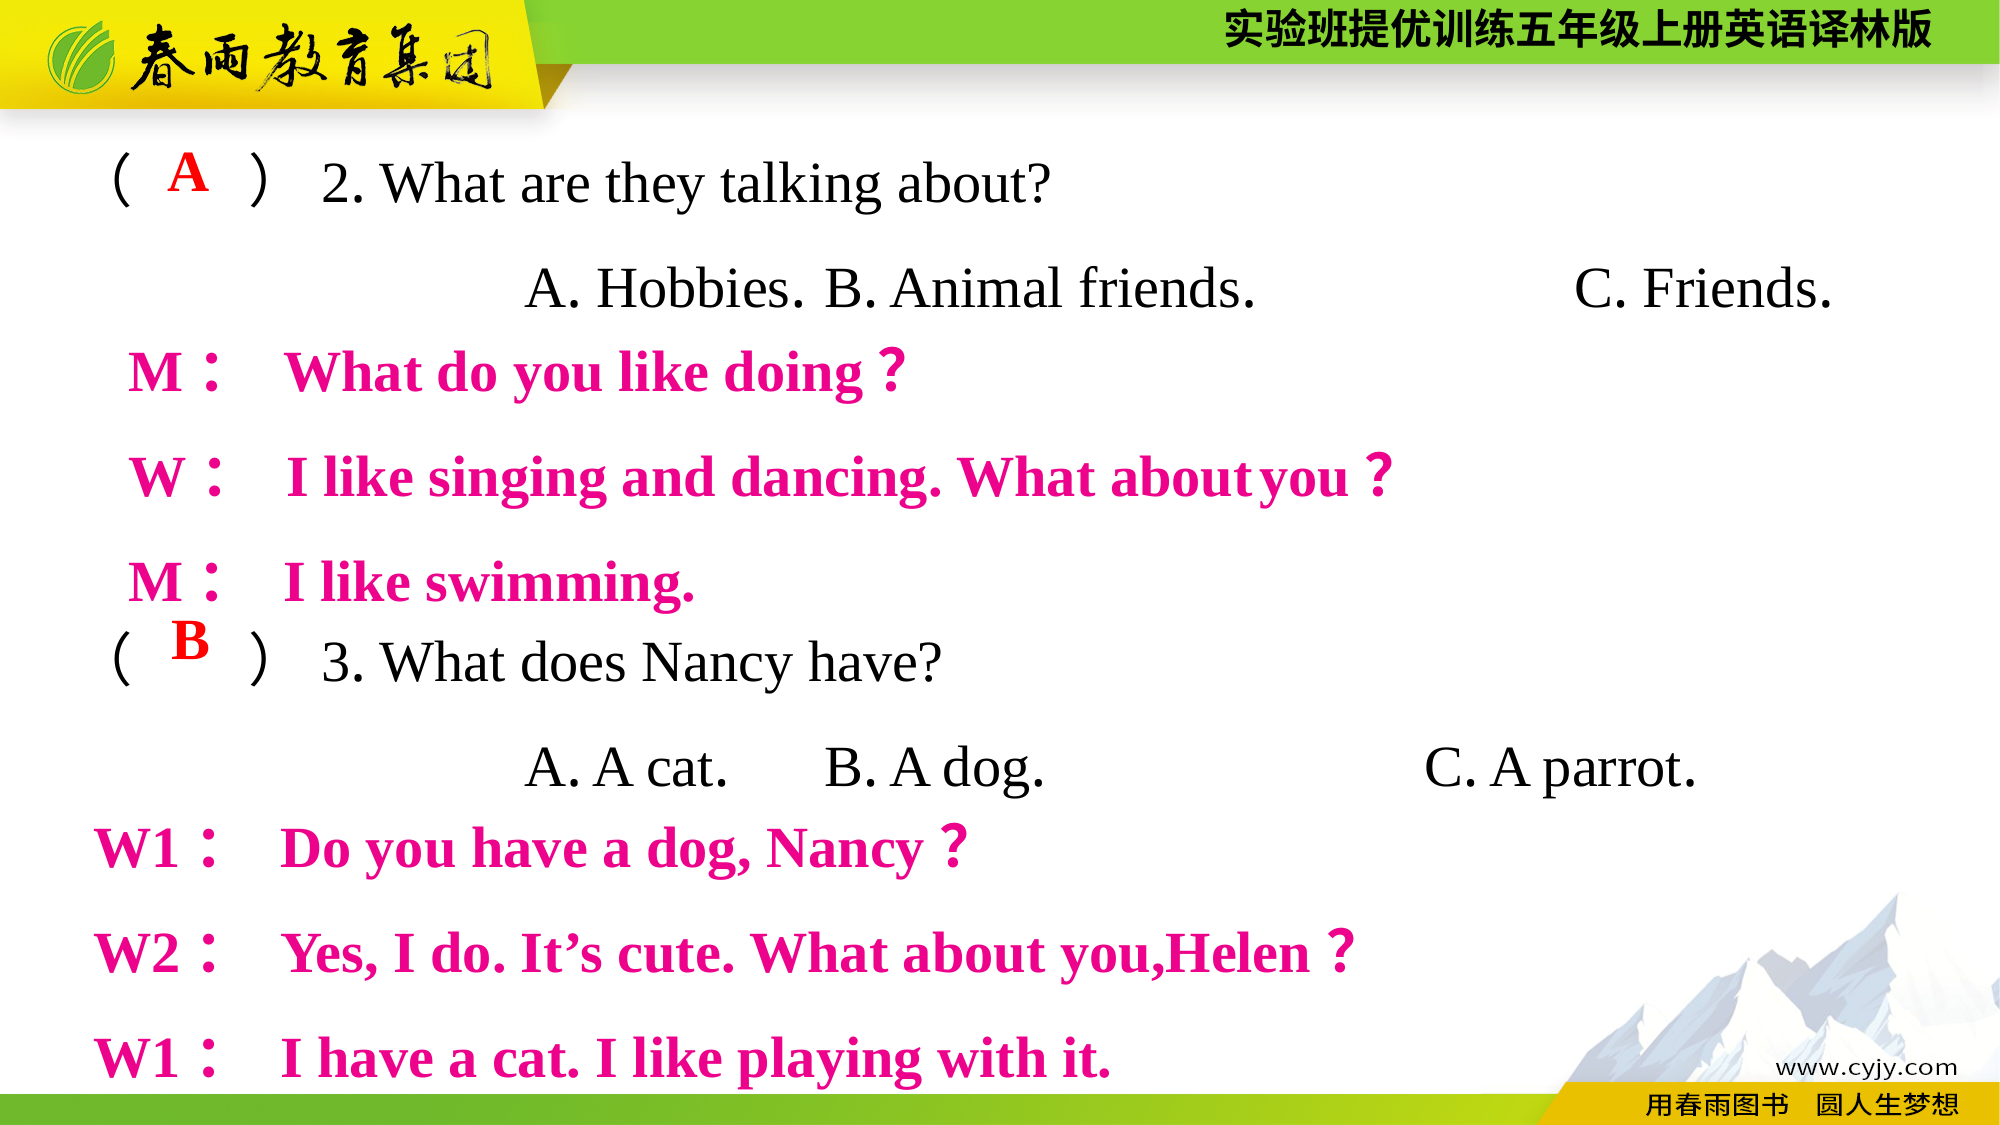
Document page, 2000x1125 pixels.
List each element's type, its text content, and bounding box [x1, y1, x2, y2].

text_box B [156, 593, 225, 679]
text_box W1： Do you have a dog, Nancy？ W2： Yes, I do. It’s cute. What about you,Helen？ W1： I have a cat. I like playing with it. [78, 766, 1713, 1097]
text_box A [153, 125, 225, 211]
list （ ）2. What are they talking about? A. Hobbies. B. Animal friends. C. Friends. （ ）3. What does Nancy have? A. A cat. B. A dog. C. A parrot. [59, 101, 1944, 814]
text_box M： What do you like doing？ W： I like singing and dancing. What about you？ M： I like swimming. [113, 291, 1713, 621]
picture [0, 0, 2000, 1125]
